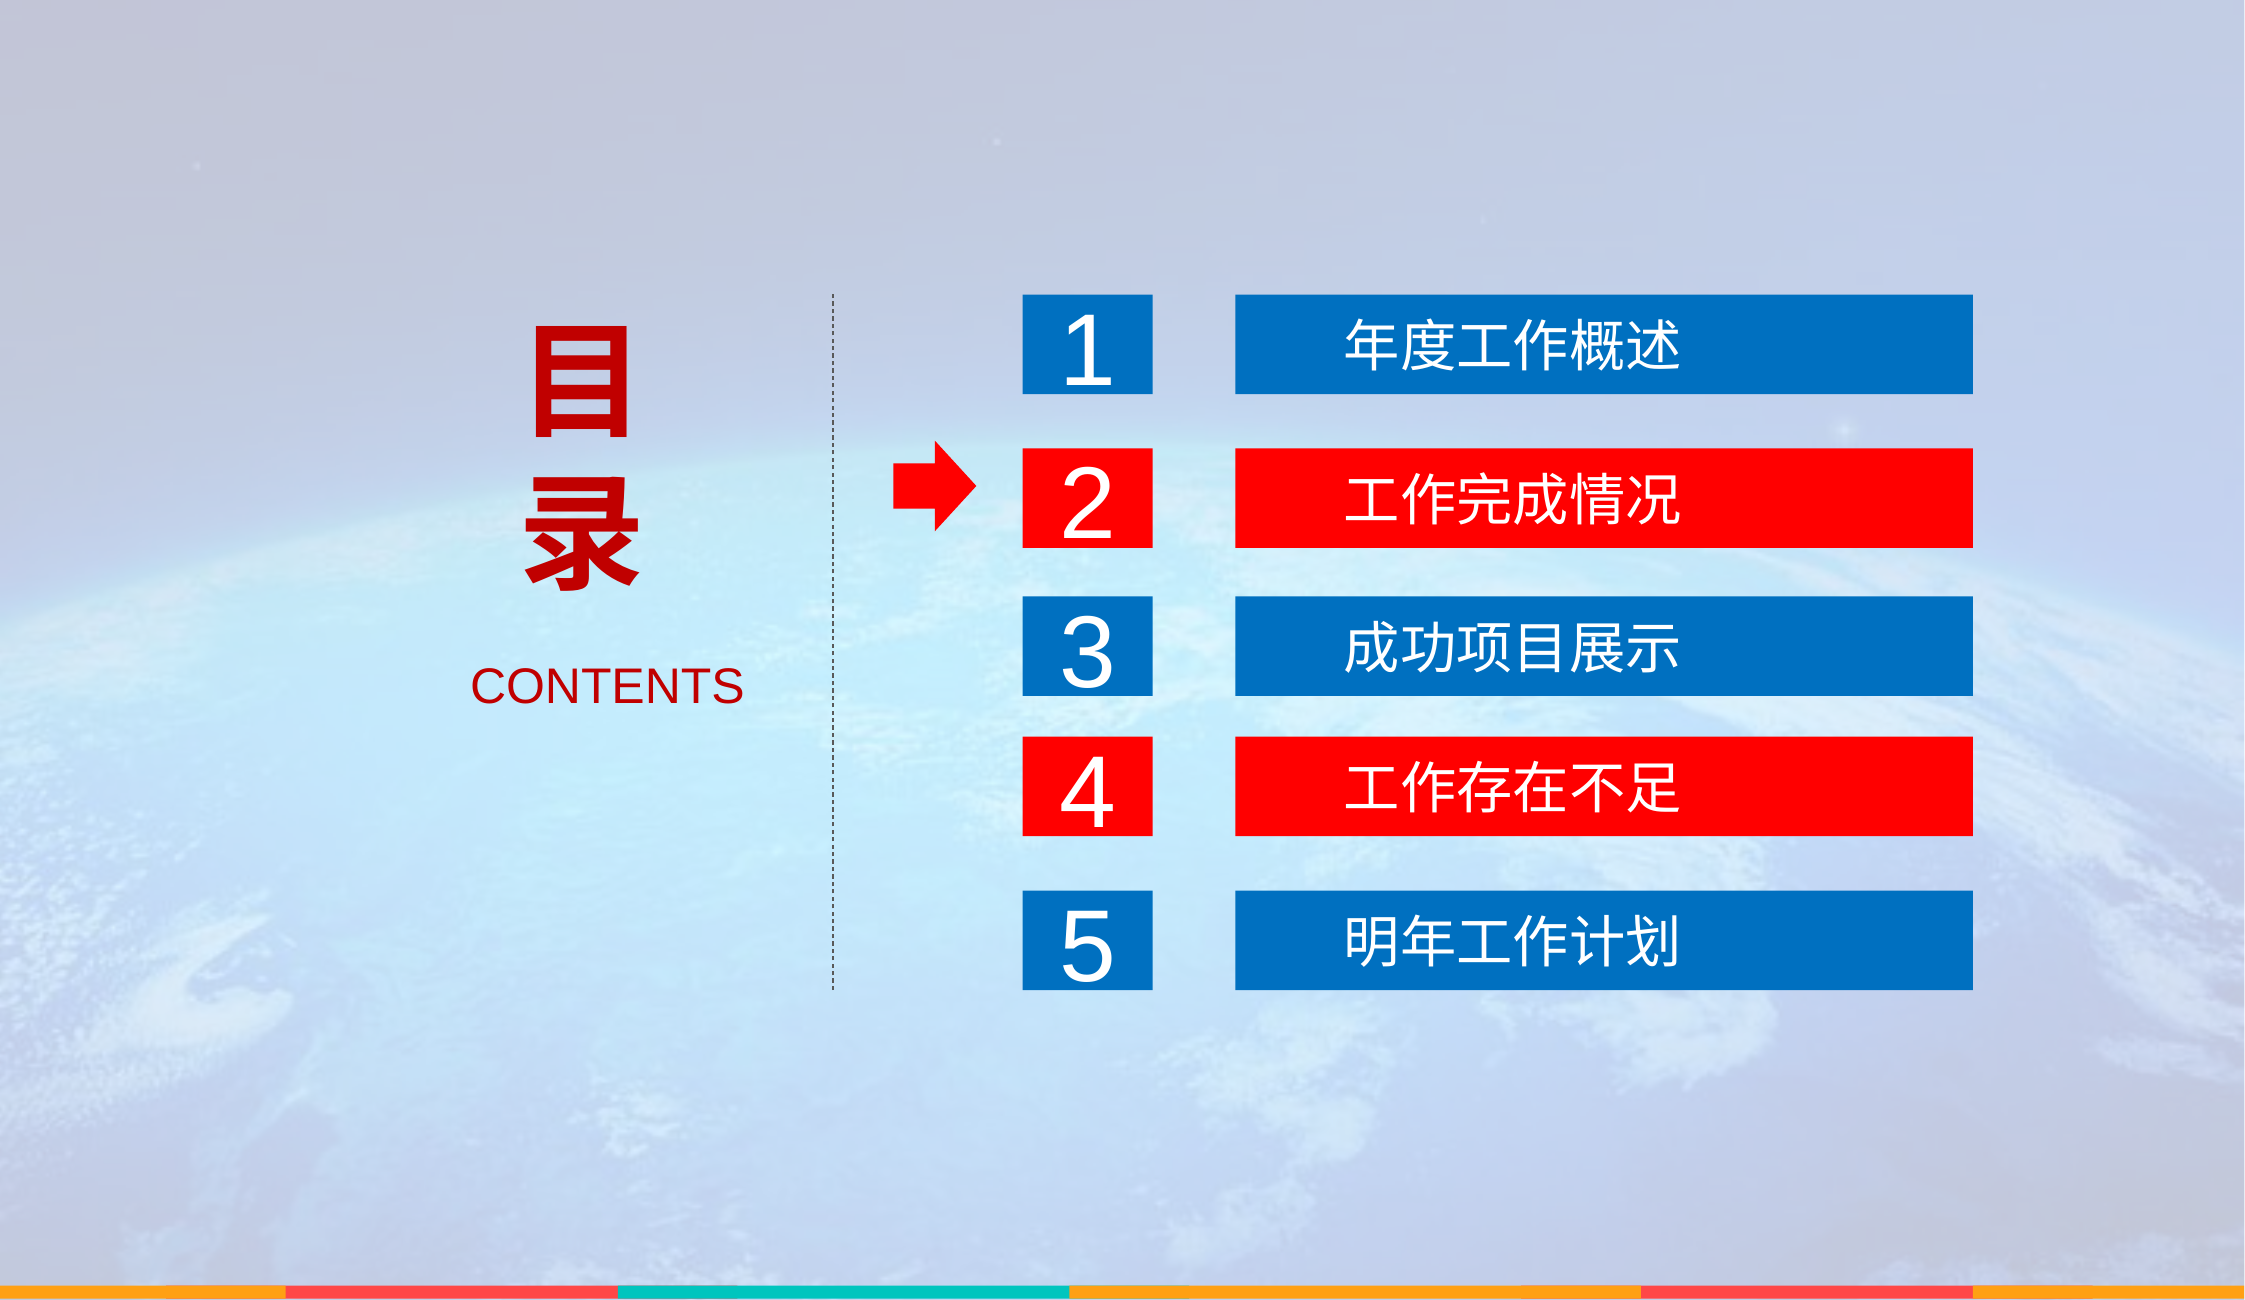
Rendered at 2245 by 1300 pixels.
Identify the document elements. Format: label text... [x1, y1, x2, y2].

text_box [1022, 448, 1973, 548]
text_box [1972, 1284, 2245, 1300]
text_box [1068, 1284, 1642, 1300]
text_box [1022, 890, 1973, 991]
text_box CONTENTS [453, 644, 794, 782]
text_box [1022, 736, 1973, 837]
text_box [617, 1284, 1068, 1300]
text_box [287, 1284, 617, 1300]
text_box [892, 437, 978, 534]
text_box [1022, 294, 1973, 395]
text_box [1022, 596, 1973, 696]
text_box [0, 1284, 287, 1300]
text_box 目 录 [501, 292, 794, 614]
text_box [1642, 1284, 1972, 1300]
